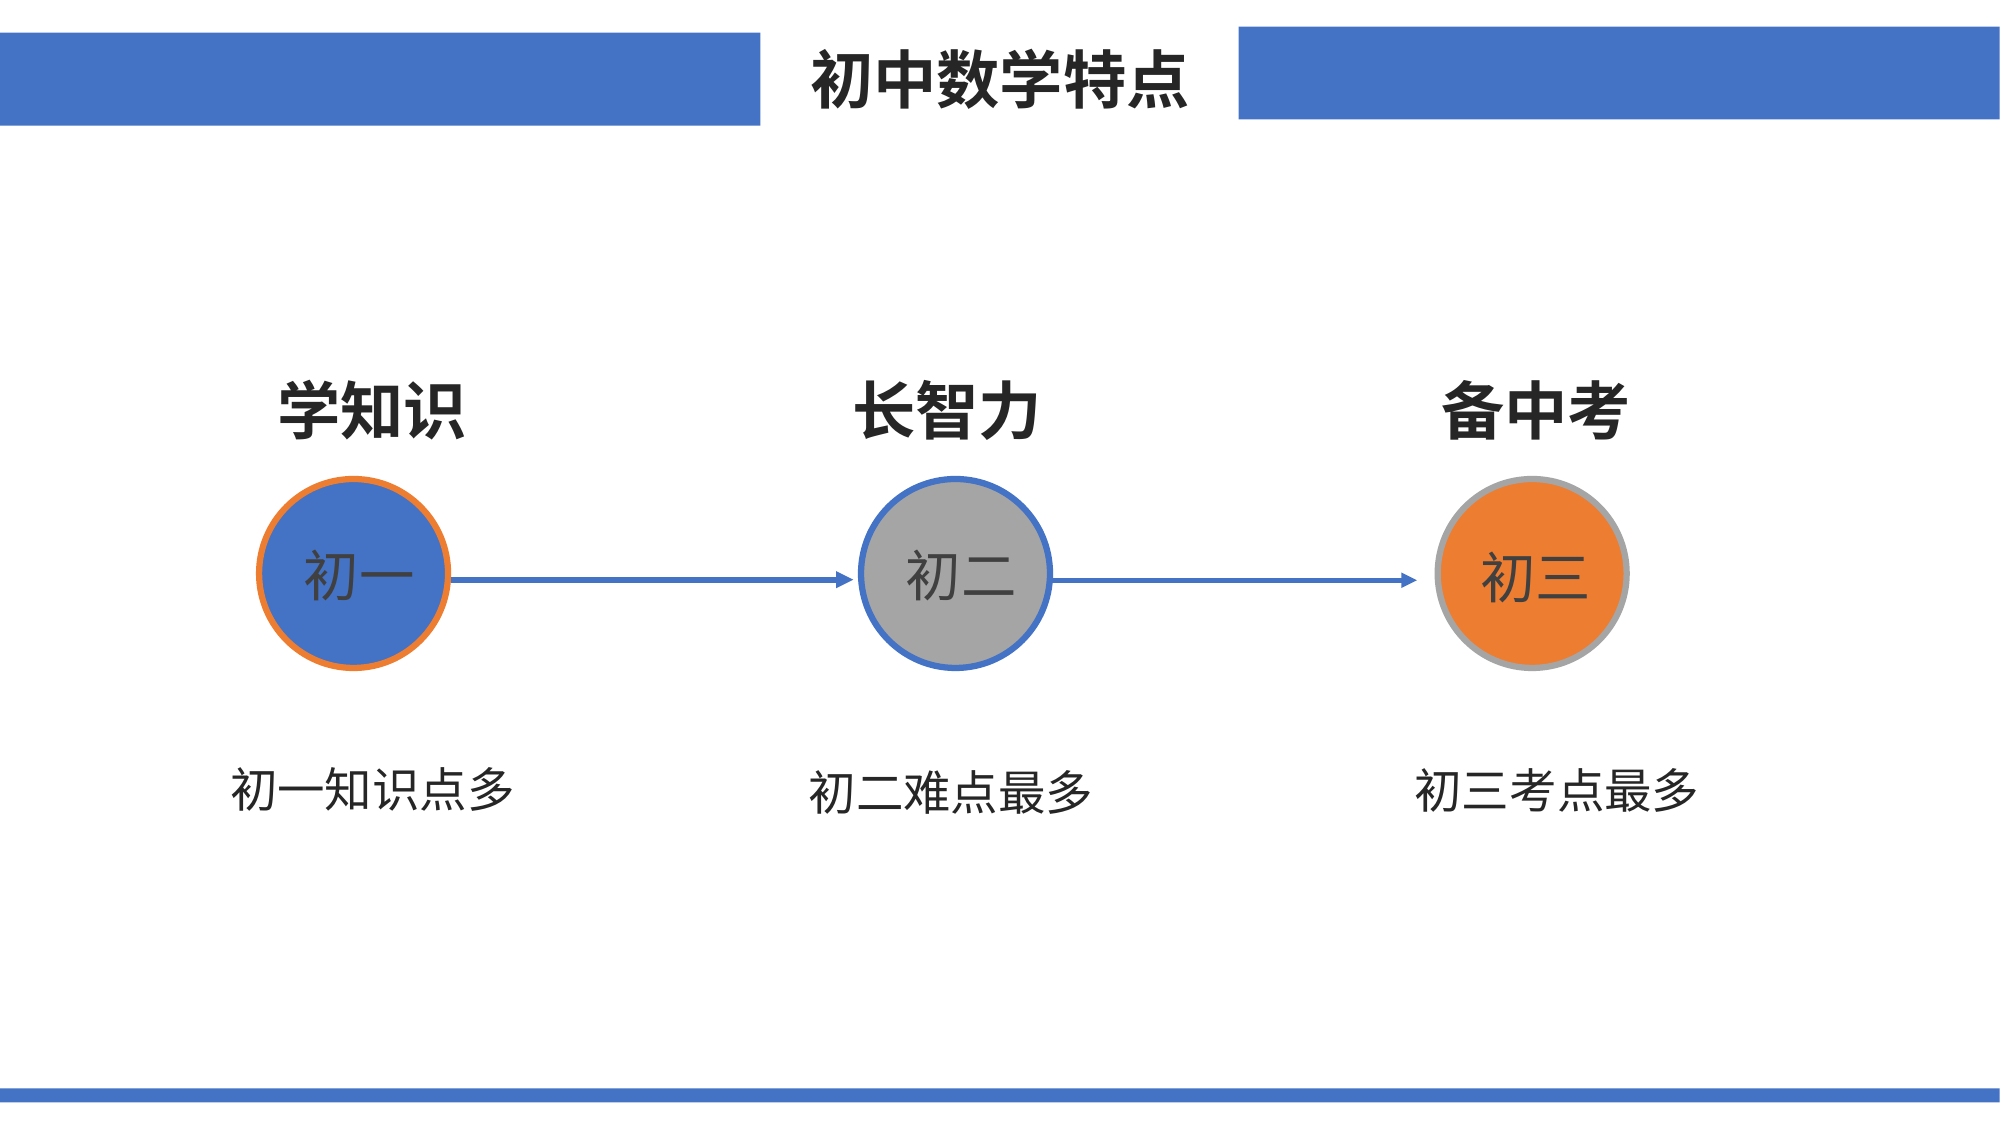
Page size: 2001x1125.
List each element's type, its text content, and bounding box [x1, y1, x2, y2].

text_box 备中考 [1426, 325, 1656, 455]
text_box 学知识 [262, 325, 510, 455]
text_box [0, 1087, 2000, 1103]
text_box 初一知识点多 [215, 724, 546, 825]
text_box [0, 32, 761, 127]
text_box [251, 478, 460, 668]
text_box 长智力 [837, 325, 1067, 455]
text_box 初二难点最多 [793, 727, 1162, 828]
text_box 初三考点最多 [1399, 725, 1768, 826]
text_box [1437, 478, 1635, 668]
text_box 初中数学特点 [795, 32, 1205, 124]
text_box [1238, 26, 2000, 121]
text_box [853, 478, 1062, 668]
